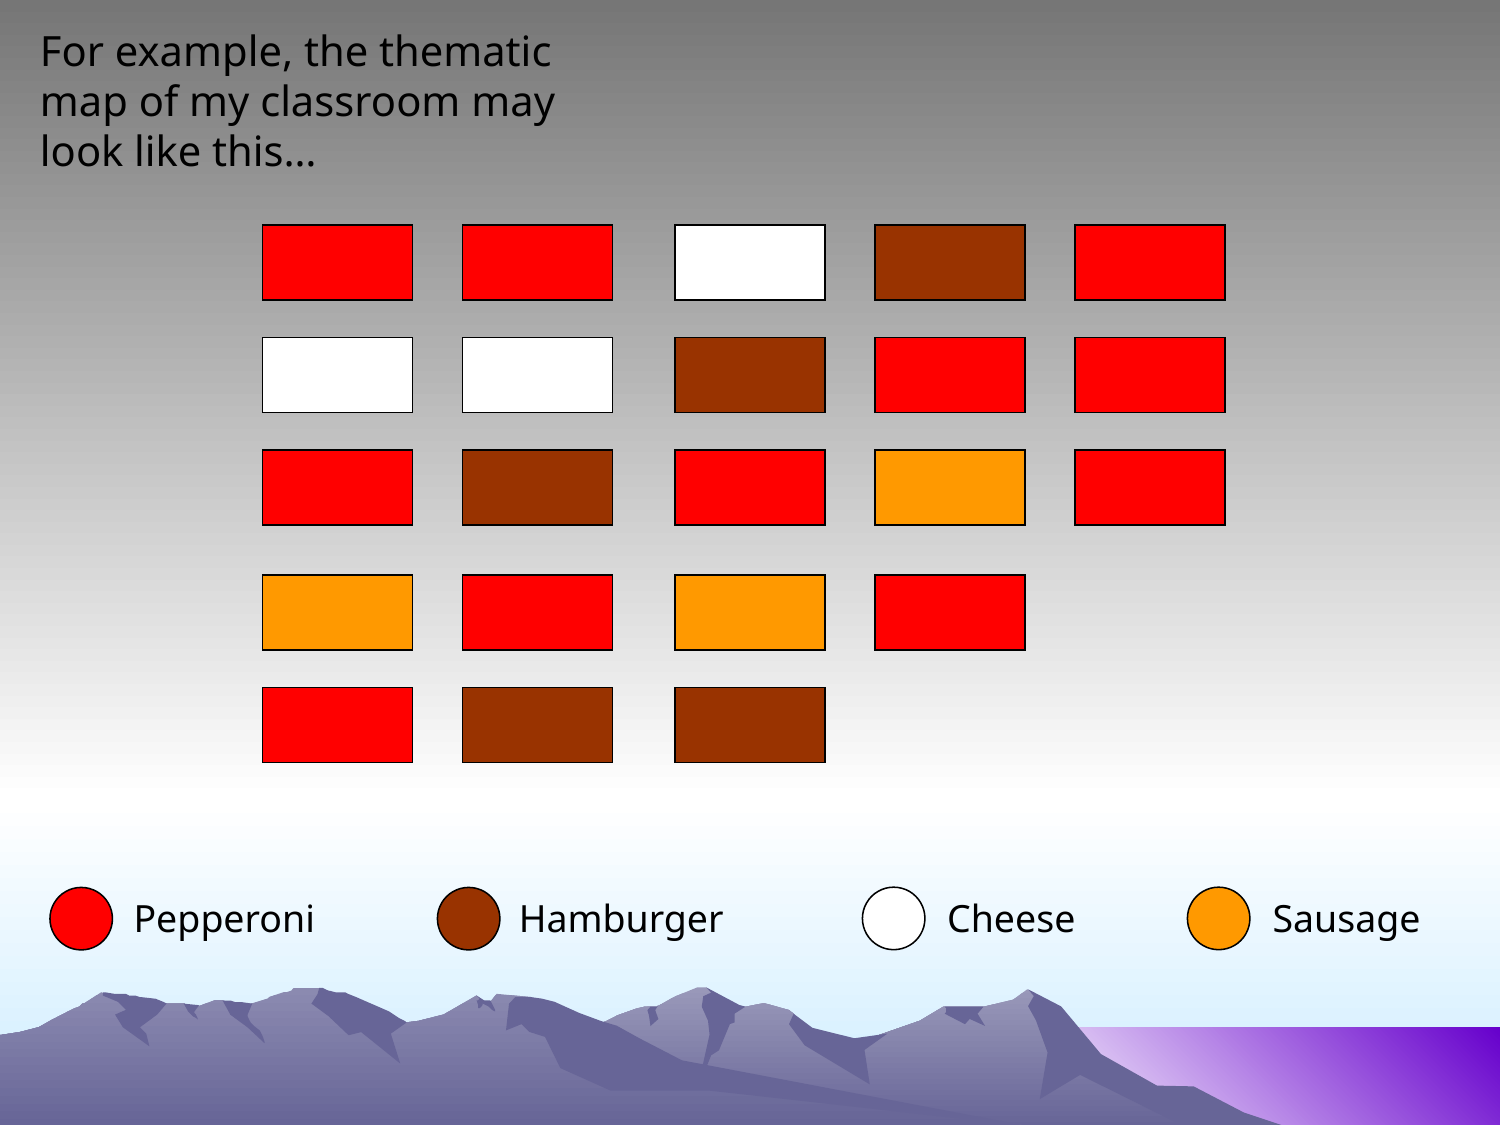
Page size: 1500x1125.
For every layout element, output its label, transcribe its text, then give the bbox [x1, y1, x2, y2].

text_box [674, 687, 825, 763]
text_box [49, 887, 113, 950]
text_box Sausage [1257, 887, 1436, 948]
text_box [462, 224, 613, 300]
text_box [674, 224, 825, 300]
title For example, the thematic map of my classroom may look like this… [24, 24, 576, 176]
text_box [674, 449, 825, 525]
text_box [462, 687, 613, 763]
text_box [874, 574, 1025, 650]
text_box [262, 224, 413, 300]
text_box [262, 574, 413, 650]
text_box [262, 687, 413, 763]
text_box [462, 337, 613, 413]
text_box [674, 574, 825, 650]
text_box Pepperoni [118, 887, 330, 948]
text_box [874, 337, 1025, 413]
text_box [462, 449, 613, 525]
text_box [874, 449, 1025, 525]
text_box [262, 449, 413, 525]
text_box [874, 224, 1025, 300]
text_box [1074, 224, 1225, 300]
text_box [262, 337, 413, 413]
text_box [462, 574, 613, 650]
text_box [1074, 337, 1225, 413]
text_box [1074, 449, 1225, 525]
text_box [1187, 887, 1250, 950]
text_box [437, 887, 500, 950]
text_box Hamburger [504, 887, 739, 948]
text_box [674, 337, 825, 413]
text_box [862, 887, 925, 950]
text_box Cheese [932, 887, 1091, 948]
